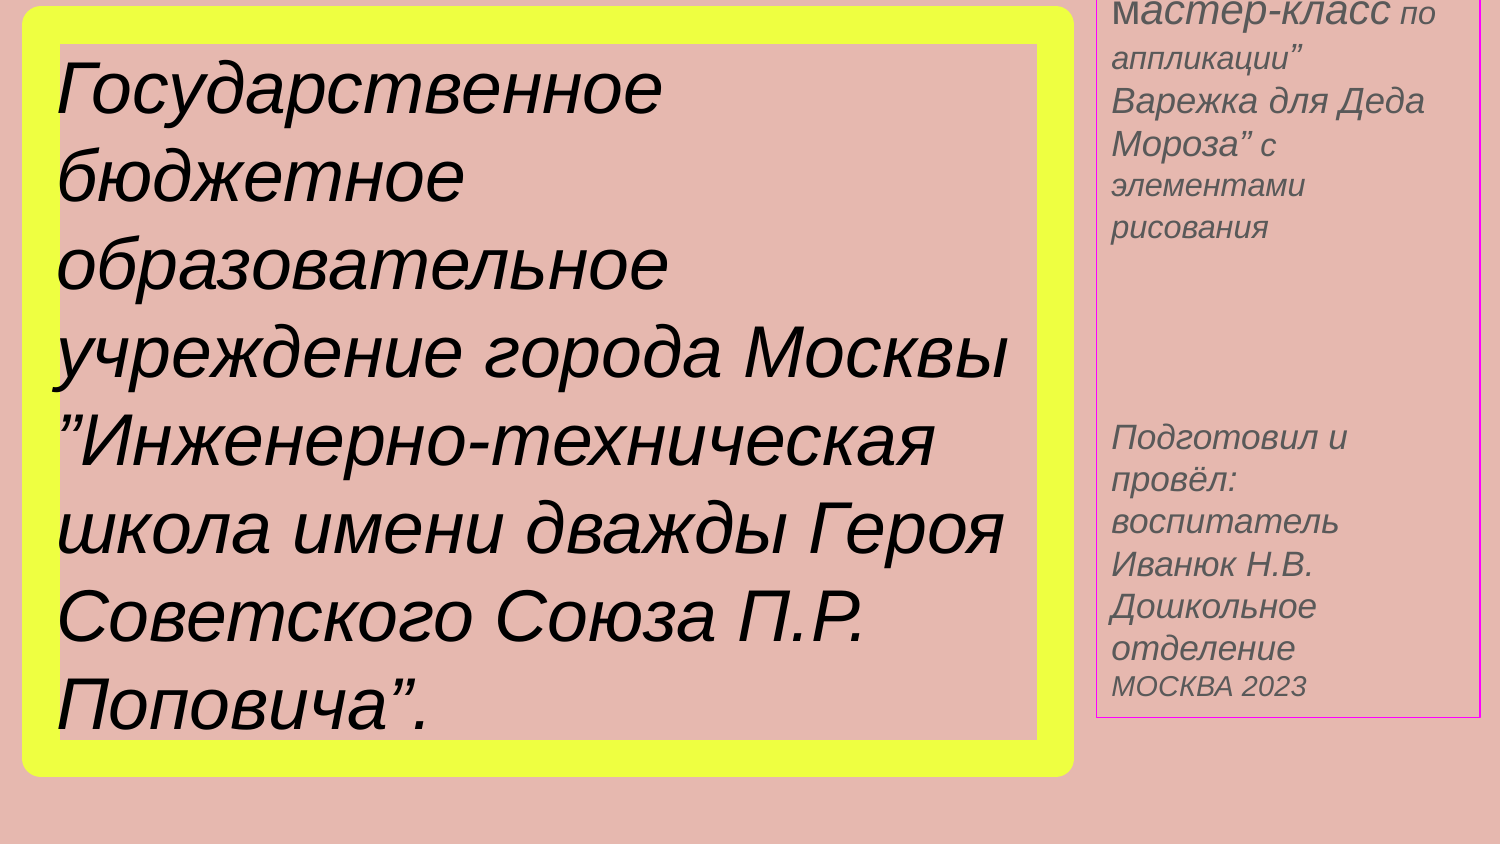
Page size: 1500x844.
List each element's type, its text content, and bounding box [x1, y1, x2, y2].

list мастер-класс по аппликации” Варежка для Деда Мороза” с элементами рисования Подготовил и провёл: воспитатель Иванюк Н.В. Дошкольное отделение МОСКВА 2023 [1096, 142, 1480, 718]
text_box [984, 66, 1500, 142]
title Государственное бюджетное образовательное учреждение города Москвы ”Инженерно-техническая школа имени дважды Героя Советского Союза П.Р. Поповича”. [41, 24, 1056, 759]
list мастер-класс по аппликации” Варежка для Деда Мороза” с элементами рисования Подготовил и провёл: воспитатель Иванюк Н.В. Дошкольное отделение МОСКВА 2023 [1096, 0, 1480, 66]
